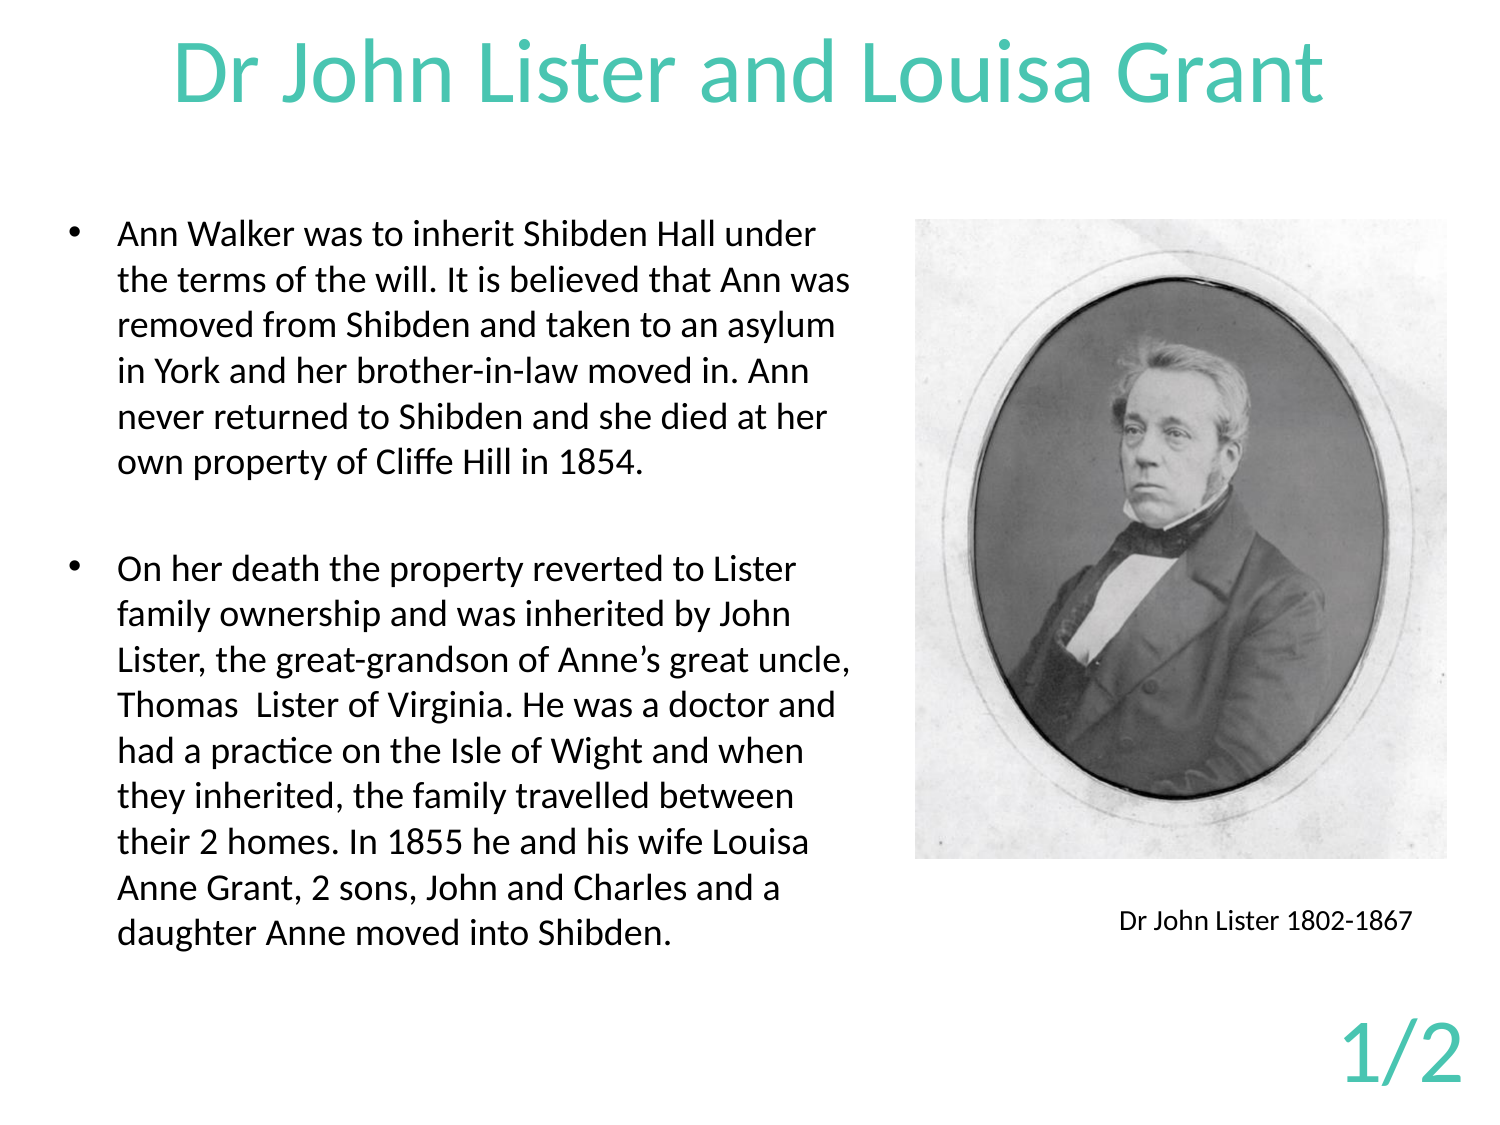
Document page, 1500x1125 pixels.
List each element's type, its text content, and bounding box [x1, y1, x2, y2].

title Dr John Lister and Louisa Grant [75, 0, 1425, 160]
text_box 1/2 [1316, 952, 1485, 1125]
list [915, 219, 1447, 859]
text_box Dr John Lister 1802-1867 [1104, 894, 1500, 944]
list Ann Walker was to inherit Shibden Hall under the terms of the will. It is believed that Ann was removed from Shibden and taken to an asylum in York and her brother-in-law moved in. Ann never returned to Shibden and she died at her own property of Cliffe Hill in 1854. On her death the property reverted to Lister family ownership and was inherited by John Lister, the great-grandson of Anne’s great uncle, Thomas Lister of Virginia. He was a doctor and had a practice on the Isle of Wight and when they inherited, the family travelled between their 2 homes. In 1855 he and his wife Louisa Anne Grant, 2 sons, John and Charles and a daughter Anne moved into Shibden. [53, 201, 869, 1047]
